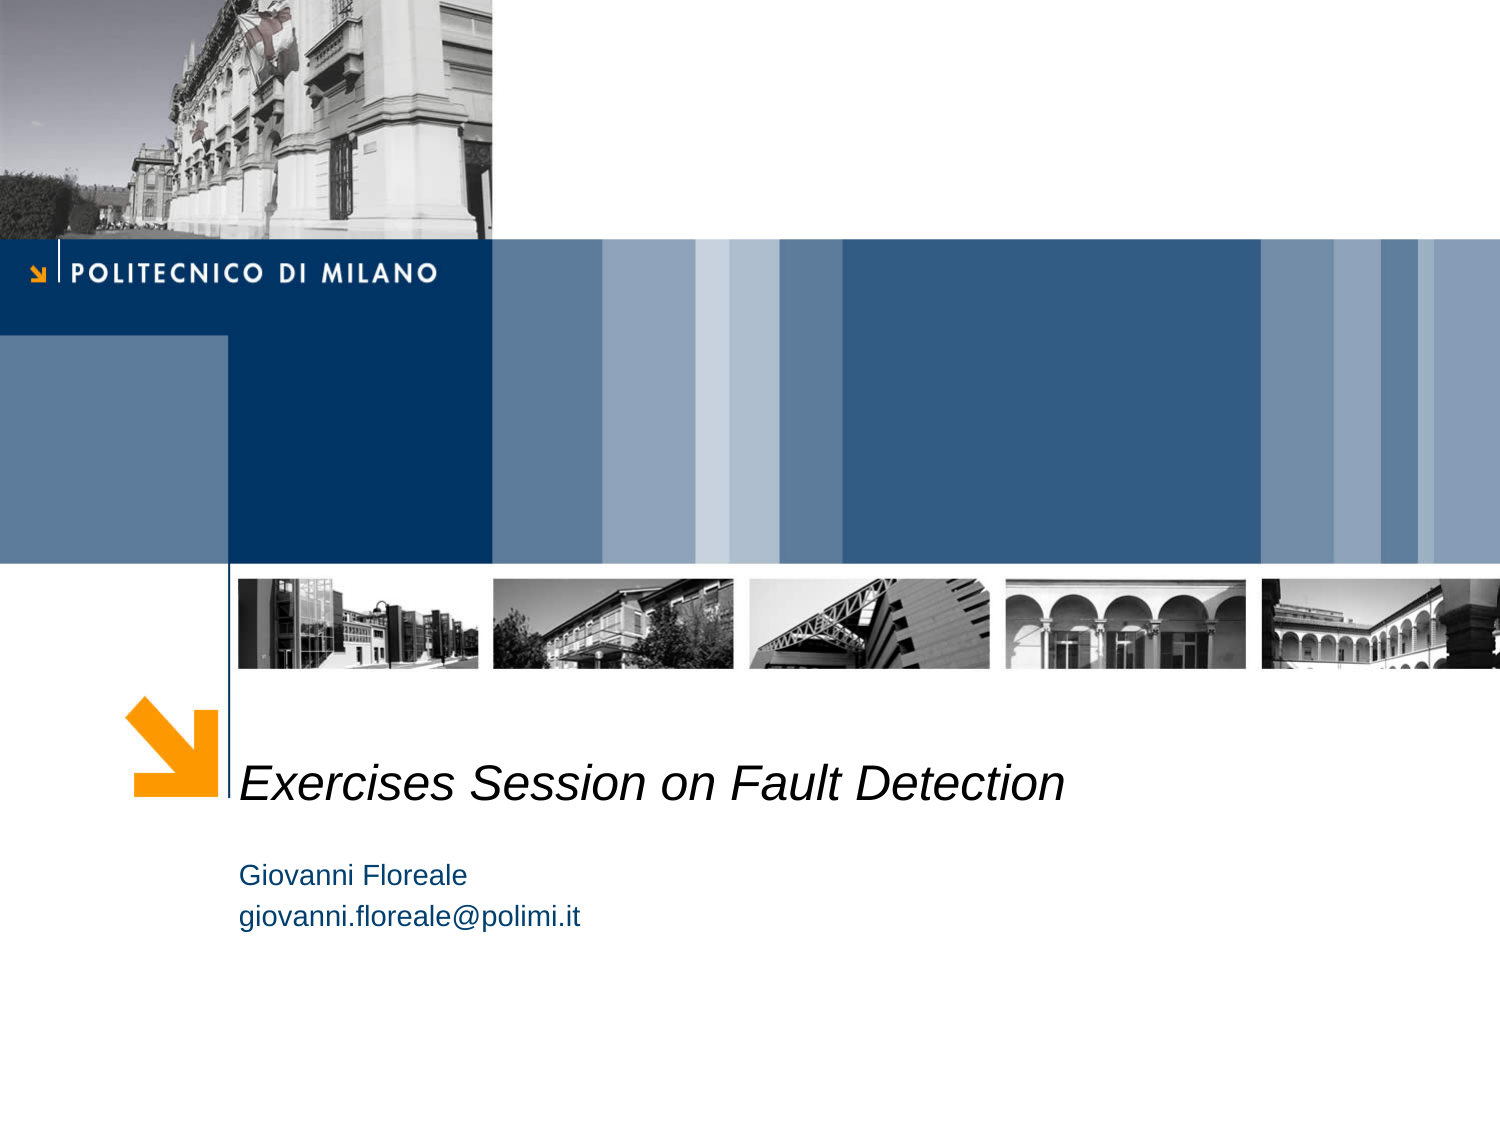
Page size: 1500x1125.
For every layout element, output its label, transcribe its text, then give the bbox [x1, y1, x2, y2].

text_box Exercises Session on Fault Detection Giovanni Floreale giovanni.floreale@polimi.it [239, 750, 1265, 933]
picture [0, 0, 1500, 809]
